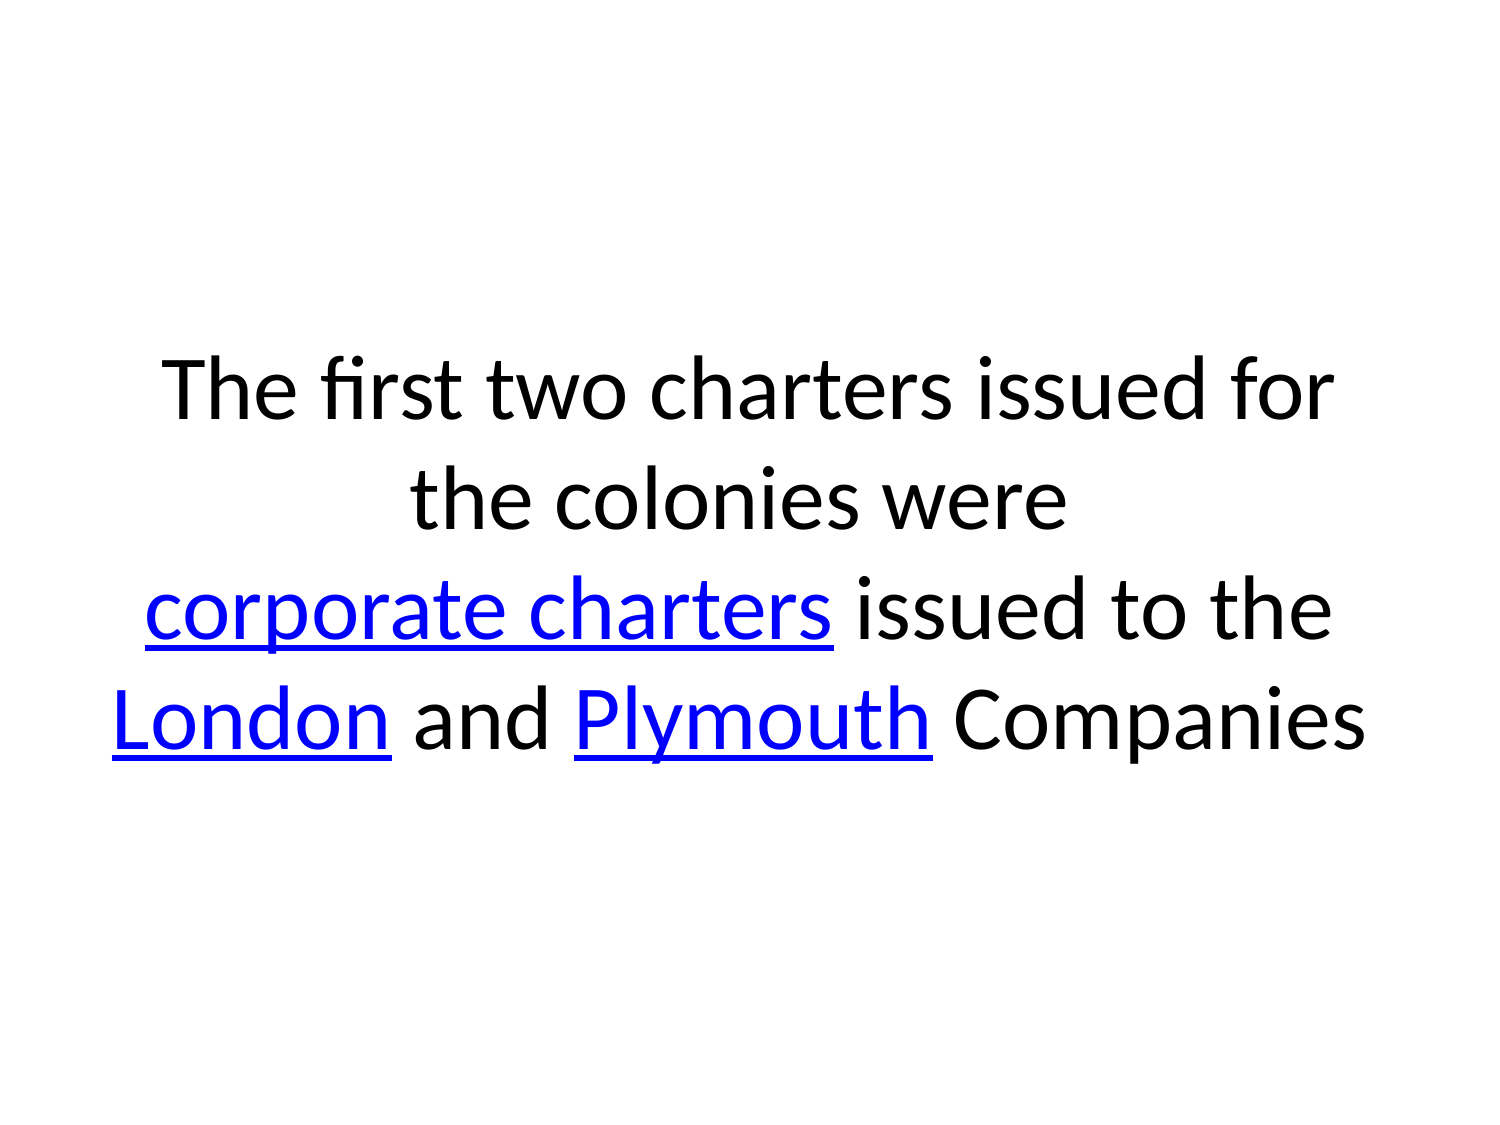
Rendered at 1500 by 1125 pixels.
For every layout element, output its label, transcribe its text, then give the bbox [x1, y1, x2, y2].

title The first two charters issued for the colonies were corporate charters issued to the London and Plymouth Companies [74, 44, 1426, 1051]
